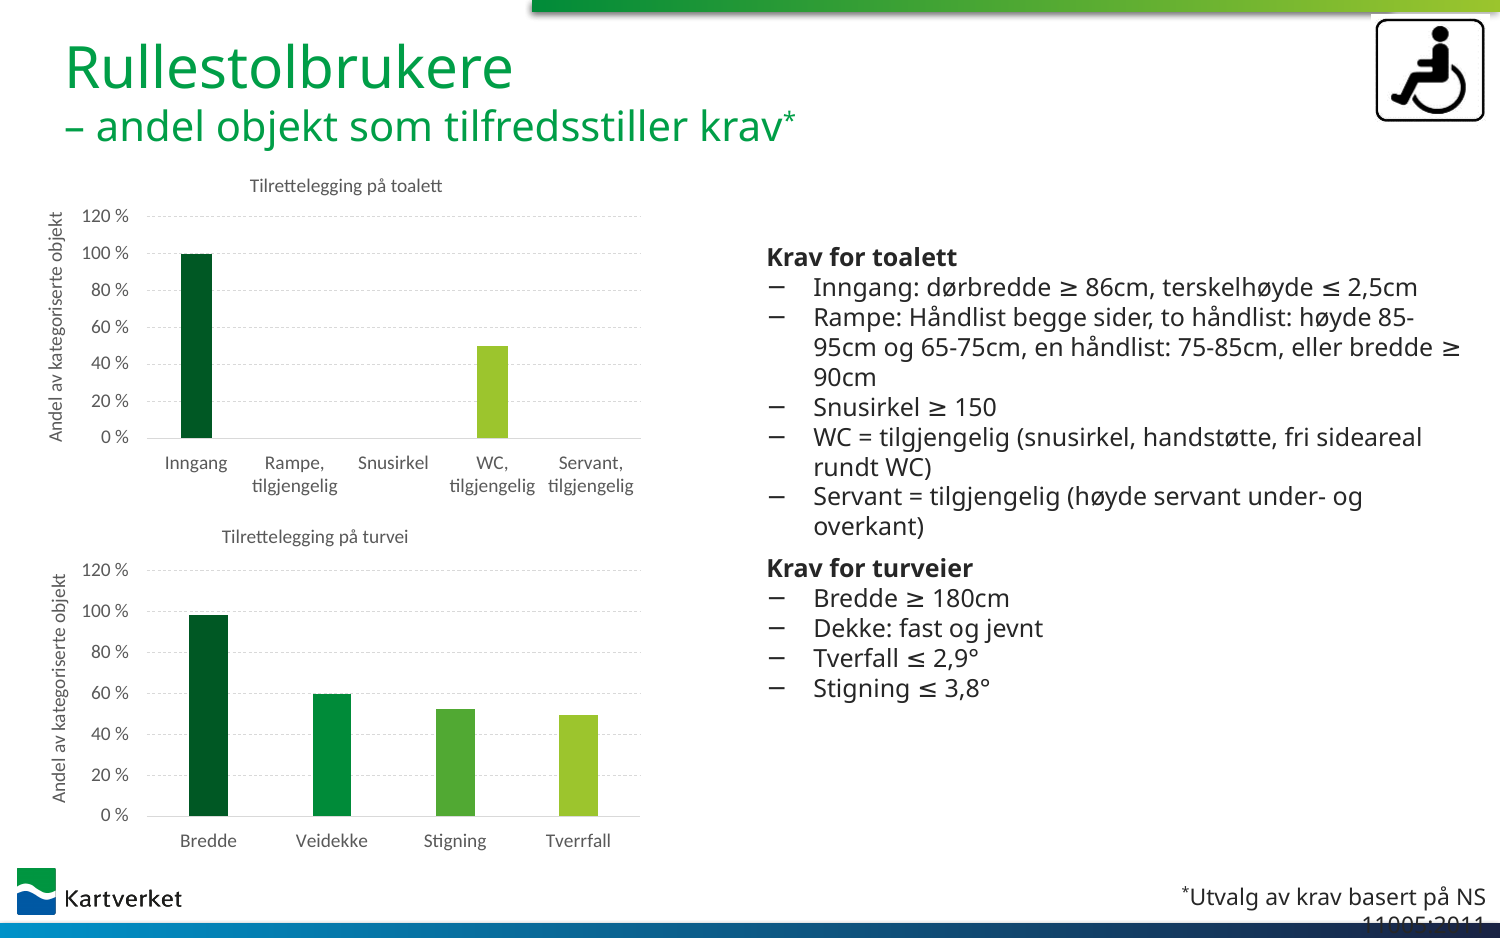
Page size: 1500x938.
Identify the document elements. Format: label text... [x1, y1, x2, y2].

text_box Krav for toalett Inngang: dørbredde ≥ 86cm, terskelhøyde ≤ 2,5cm Rampe: Håndlist begge sider, to håndlist: høyde 85-95cm og 65-75cm, en håndlist: 75-85cm, eller bredde ≥ 90cm Snusirkel ≥ 150 WC = tilgjengelig (snusirkel, handstøtte, fri sideareal rundt WC) Servant = tilgjengelig (høyde servant under- og overkant) [751, 234, 1483, 545]
picture [41, 166, 652, 505]
text_box Rullestolbrukere – andel objekt som tilfredsstiller krav* [49, 14, 1431, 158]
picture [41, 520, 652, 859]
text_box *Utvalg av krav basert på NS 11005:2011 [1068, 873, 1500, 938]
text_box Krav for turveier Bredde ≥ 180cm Dekke: fast og jevnt Tverfall ≤ 2,9° Stigning ≤ 3,8° [751, 545, 1483, 710]
picture [1371, 13, 1491, 127]
